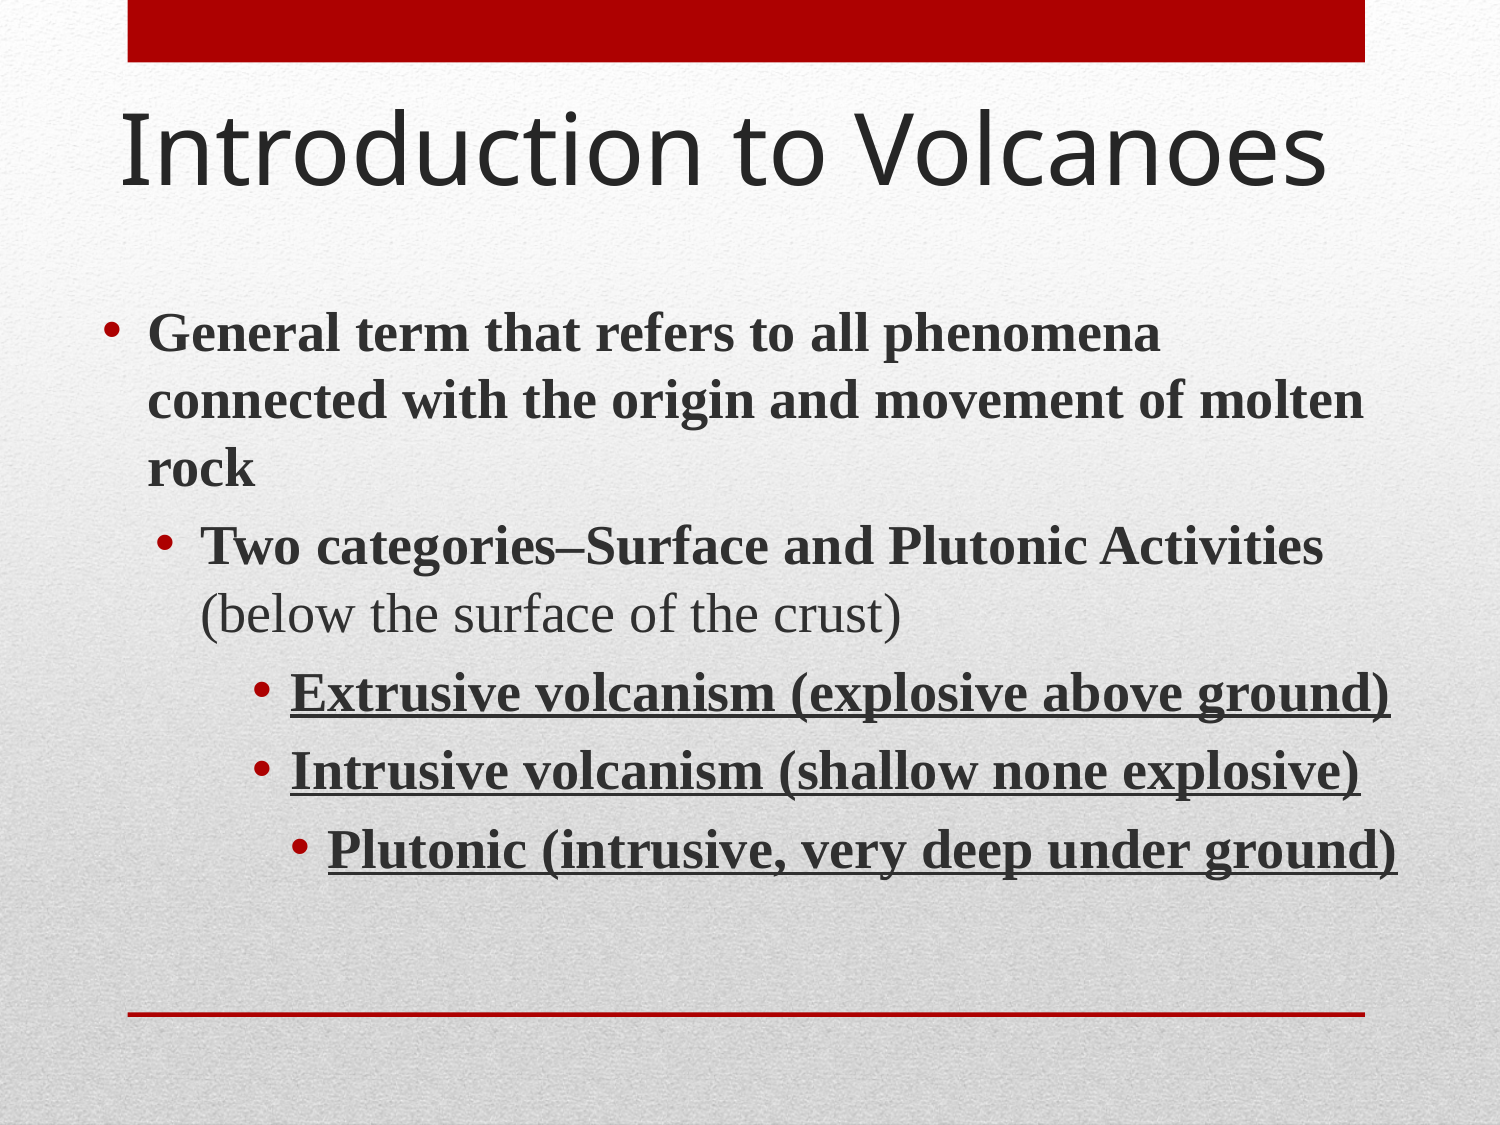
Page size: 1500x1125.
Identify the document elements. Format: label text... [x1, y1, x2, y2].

list General term that refers to all phenomena connected with the origin and movement of molten rock Two categories–Surface and Plutonic Activities (below the surface of the crust) Extrusive volcanism (explosive above ground) Intrusive volcanism (shallow none explosive) Plutonic (intrusive, very deep under ground) [87, 212, 1425, 963]
title Introduction to Volcanoes [37, 0, 1413, 213]
